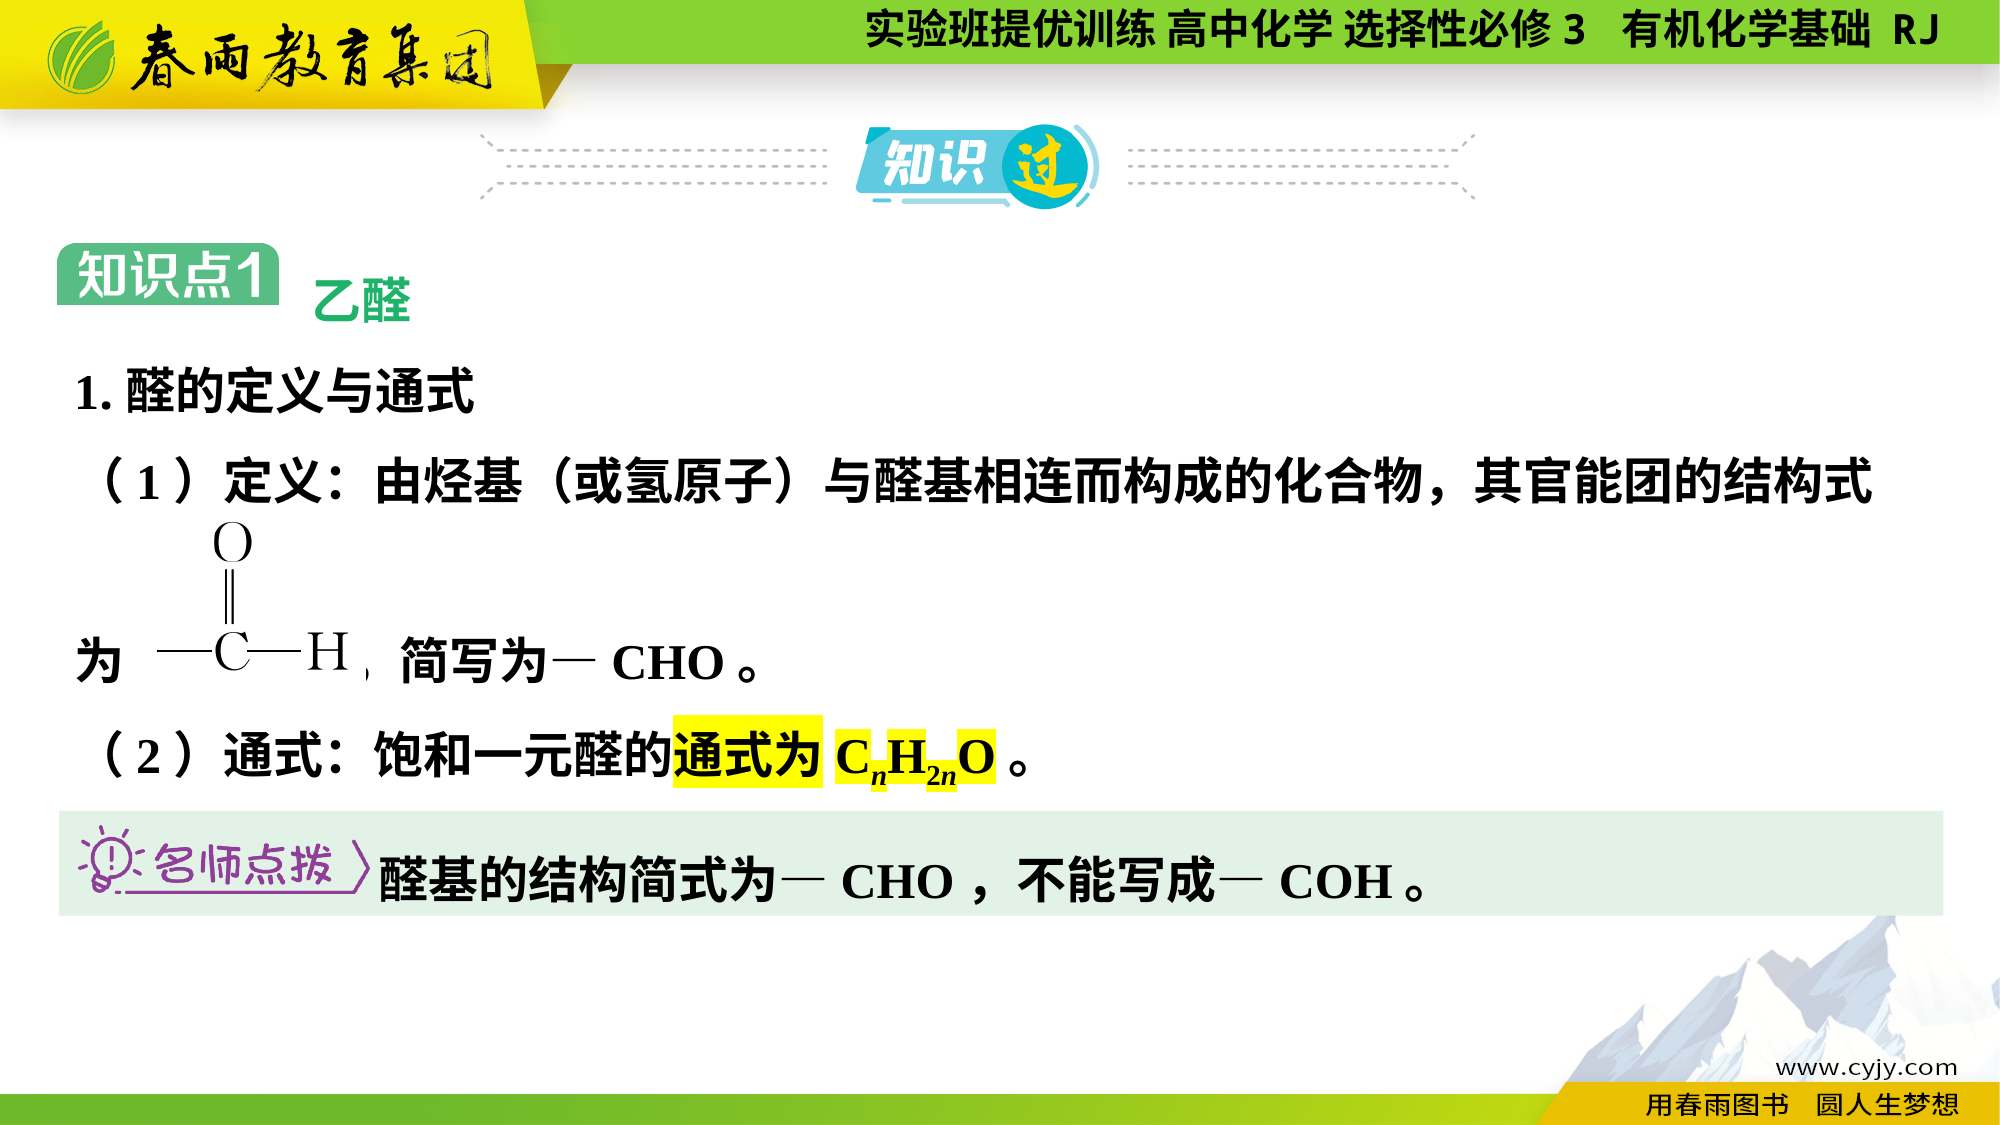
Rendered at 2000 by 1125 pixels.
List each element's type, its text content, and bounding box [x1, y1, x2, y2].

list 乙醛 1.醛的定义与通式 （1）定义：由烃基（或氢原子）与醛基相连而构成的化合物，其官能团的结构式 为 ，简写为—CHO。 （2）通式：饱和一元醛的通式为CnH2nO。 [59, 231, 1944, 793]
picture [0, 0, 2000, 1125]
text_box 醛基的结构简式为—CHO，不能写成—COH。 [59, 810, 1944, 916]
